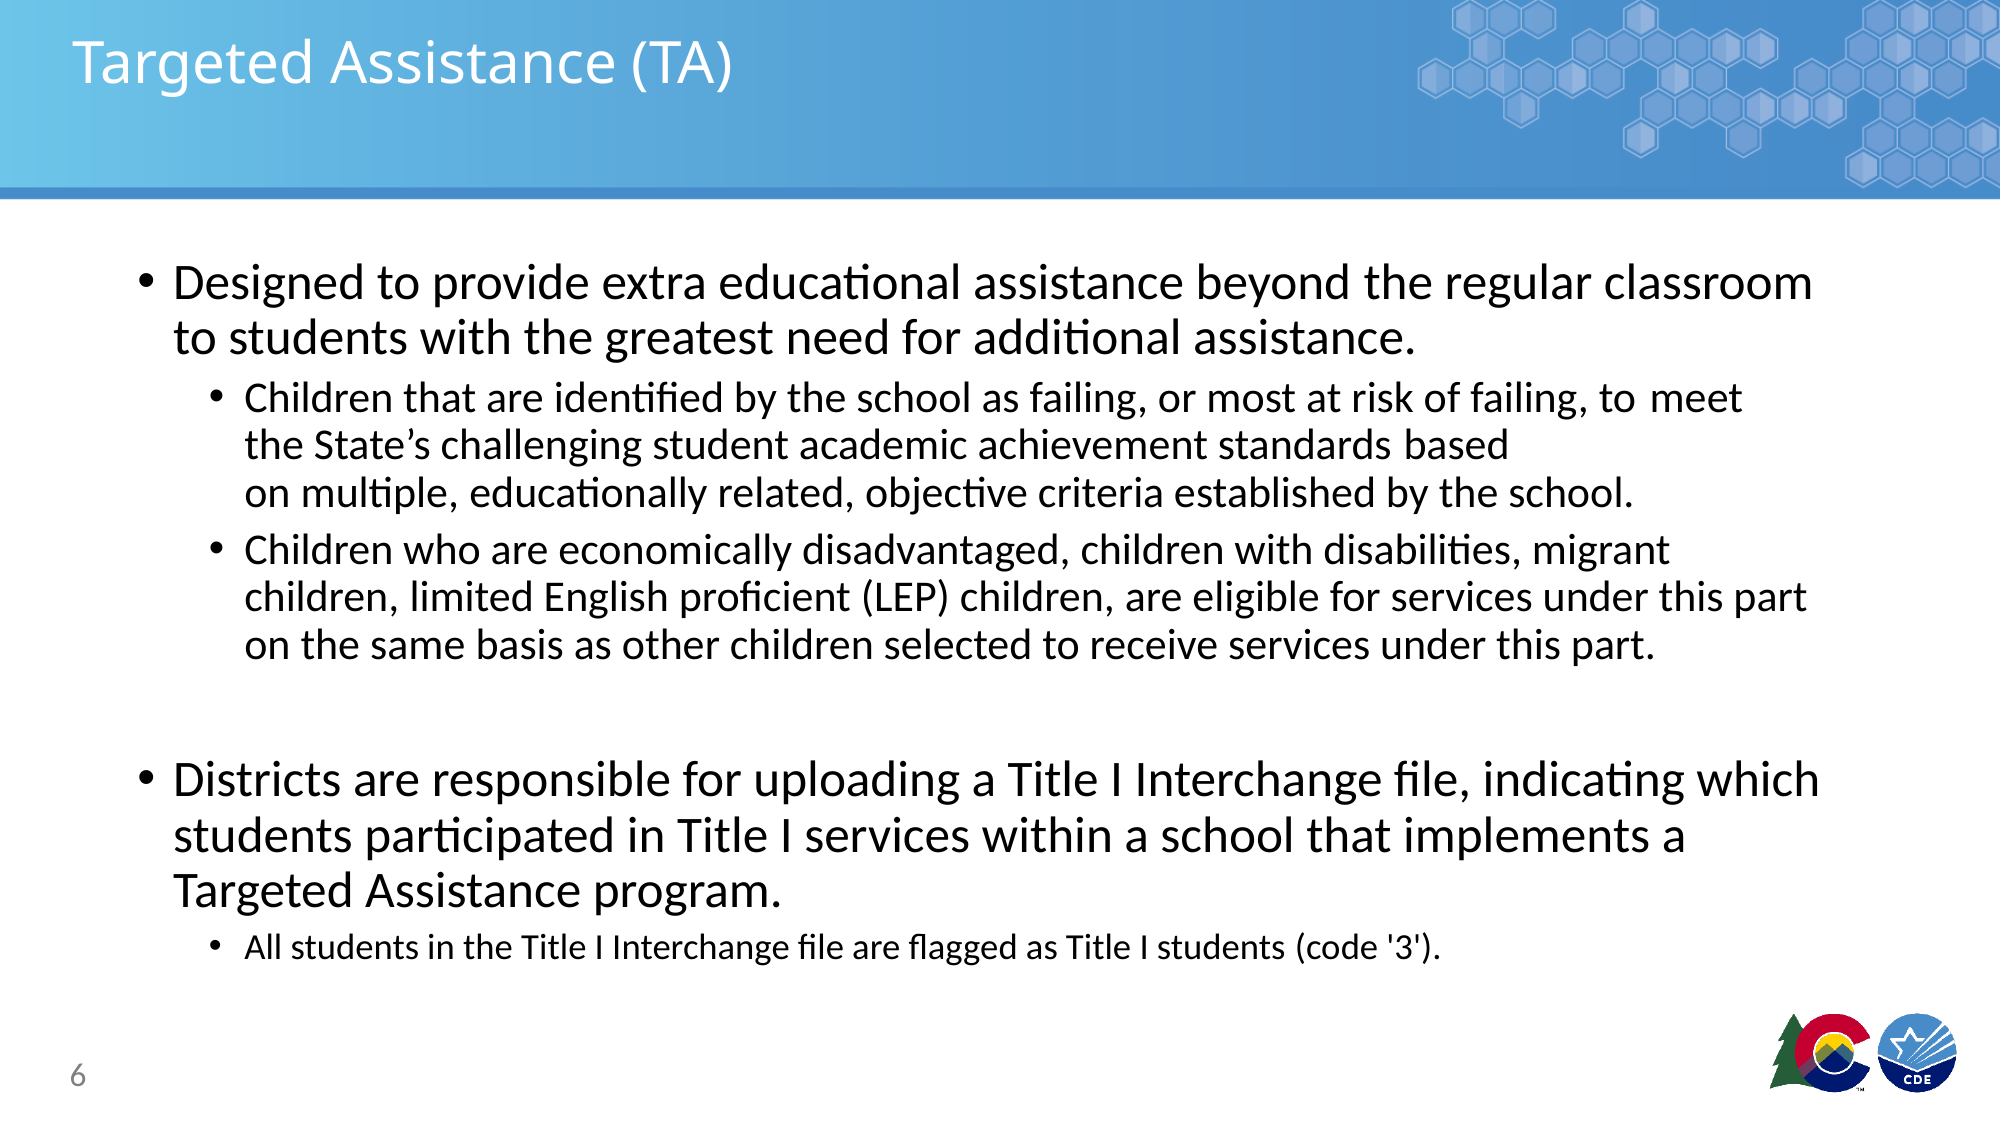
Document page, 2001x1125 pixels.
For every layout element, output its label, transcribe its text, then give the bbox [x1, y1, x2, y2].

slide_number 6 [54, 1042, 505, 1103]
picture [0, 0, 2000, 200]
list Designed to provide extra educational assistance beyond the regular classroom to students with the greatest need for additional assistance. Children that are identified by the school as failing, or most at risk of failing, to meet the State’s challenging student academic achievement standards based on multiple, educationally related, objective criteria established by the school. Children who are economically disadvantaged, children with disabilities, migrant children, limited English proficient (LEP) children, are eligible for services under this part on the same basis as other children selected to receive services under this part. Districts are responsible for uploading a Title I Interchange file, indicating which students participated in Title I services within a school that implements a Targeted Assistance program. All students in the Title I Interchange file are flagged as Title I students (code '3'). [137, 254, 1863, 969]
picture [1768, 1012, 1957, 1093]
title Targeted Assistance (TA) [72, 33, 1396, 182]
